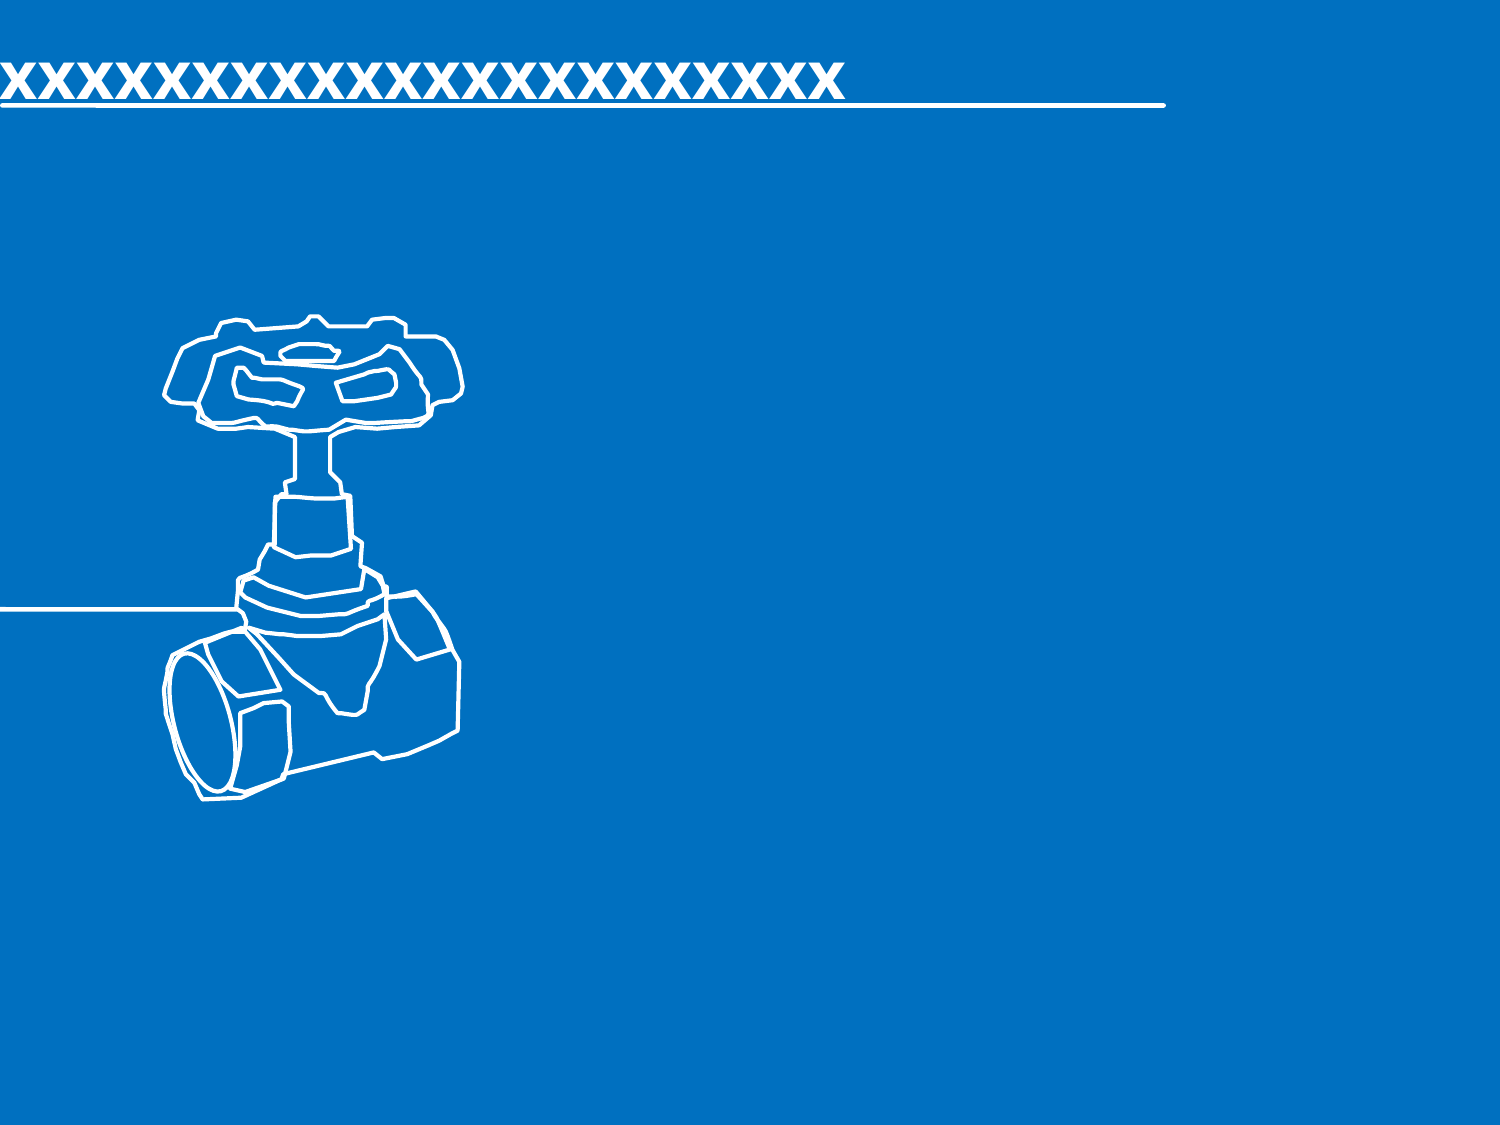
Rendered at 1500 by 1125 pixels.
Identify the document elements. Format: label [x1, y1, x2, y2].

text_box [384, 592, 452, 662]
text_box [271, 494, 354, 560]
text_box [162, 314, 465, 633]
text_box [228, 699, 293, 795]
text_box [222, 619, 462, 776]
text_box [161, 630, 277, 802]
text_box [238, 567, 387, 619]
text_box [196, 343, 431, 434]
text_box [333, 367, 399, 404]
text_box [231, 365, 306, 409]
text_box [0, 24, 1184, 122]
text_box [167, 651, 238, 794]
text_box [278, 342, 342, 364]
text_box [246, 612, 389, 717]
text_box [202, 625, 283, 699]
